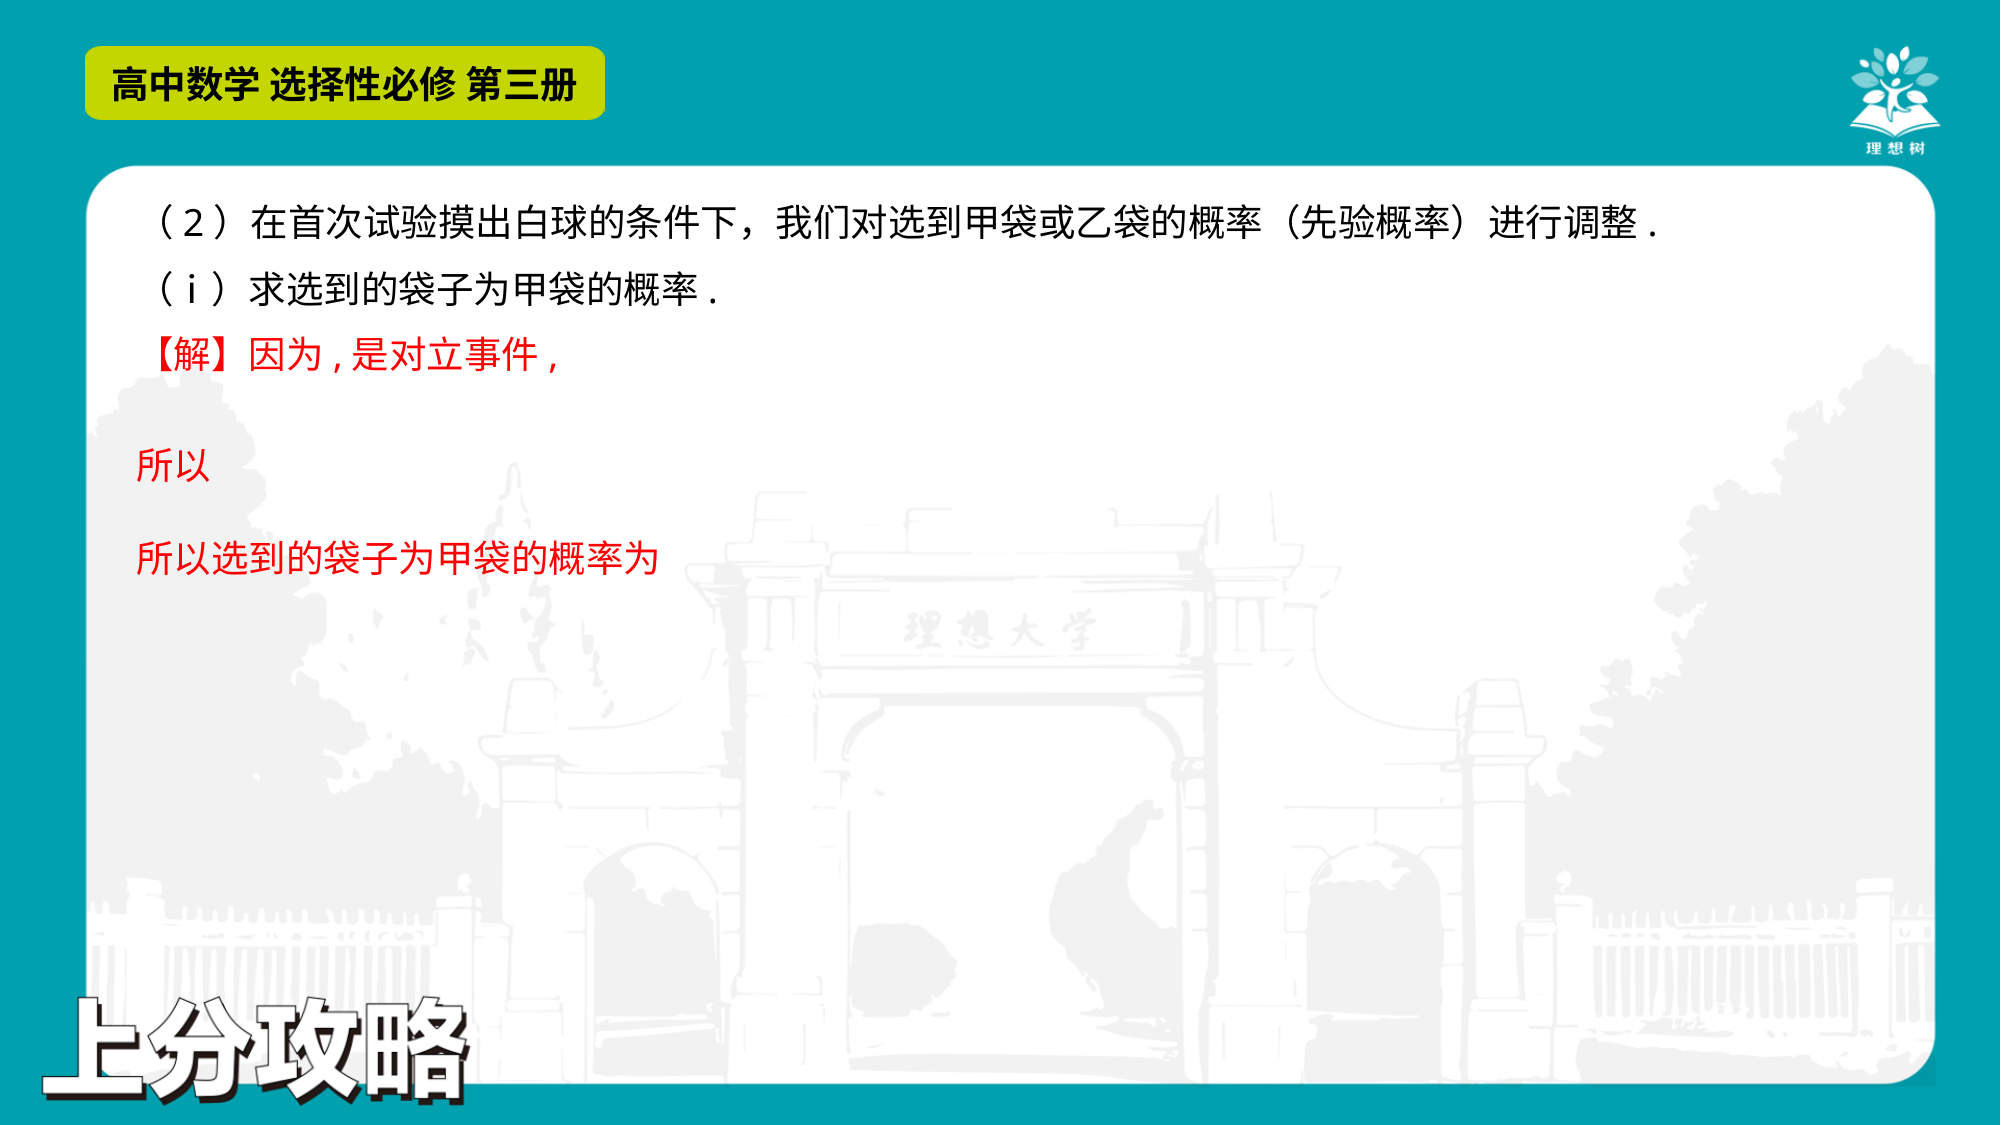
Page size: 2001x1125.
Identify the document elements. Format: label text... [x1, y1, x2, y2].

text_box （ⅰ）求选到的袋子为甲袋的概率. [136, 244, 1865, 304]
text_box （2）在首次试验摸出白球的条件下，我们对选到甲袋或乙袋的概率（先验概率）进行调整. [136, 177, 1865, 237]
picture [0, 0, 2000, 1125]
